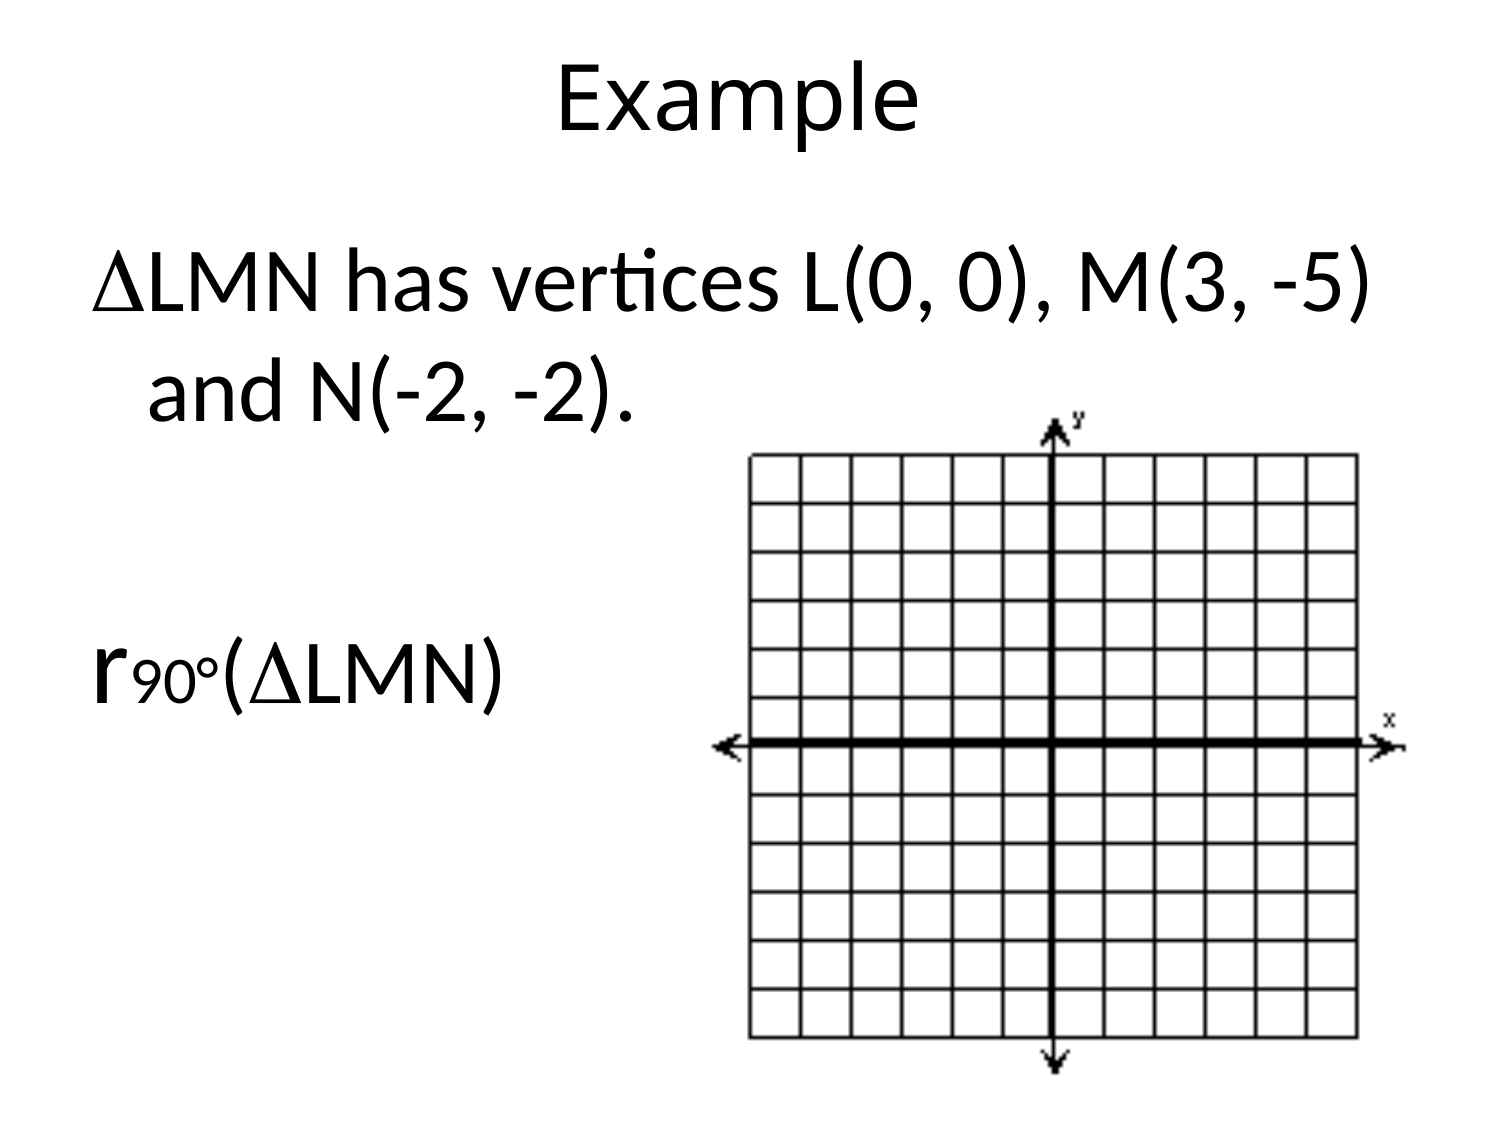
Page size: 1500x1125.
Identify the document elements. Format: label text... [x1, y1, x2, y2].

picture [699, 391, 1426, 1103]
list LMN has vertices L(0, 0), M(3, -5) and N(-2, -2). r90°(LMN) [75, 212, 1425, 1005]
title Example [75, 0, 1425, 188]
